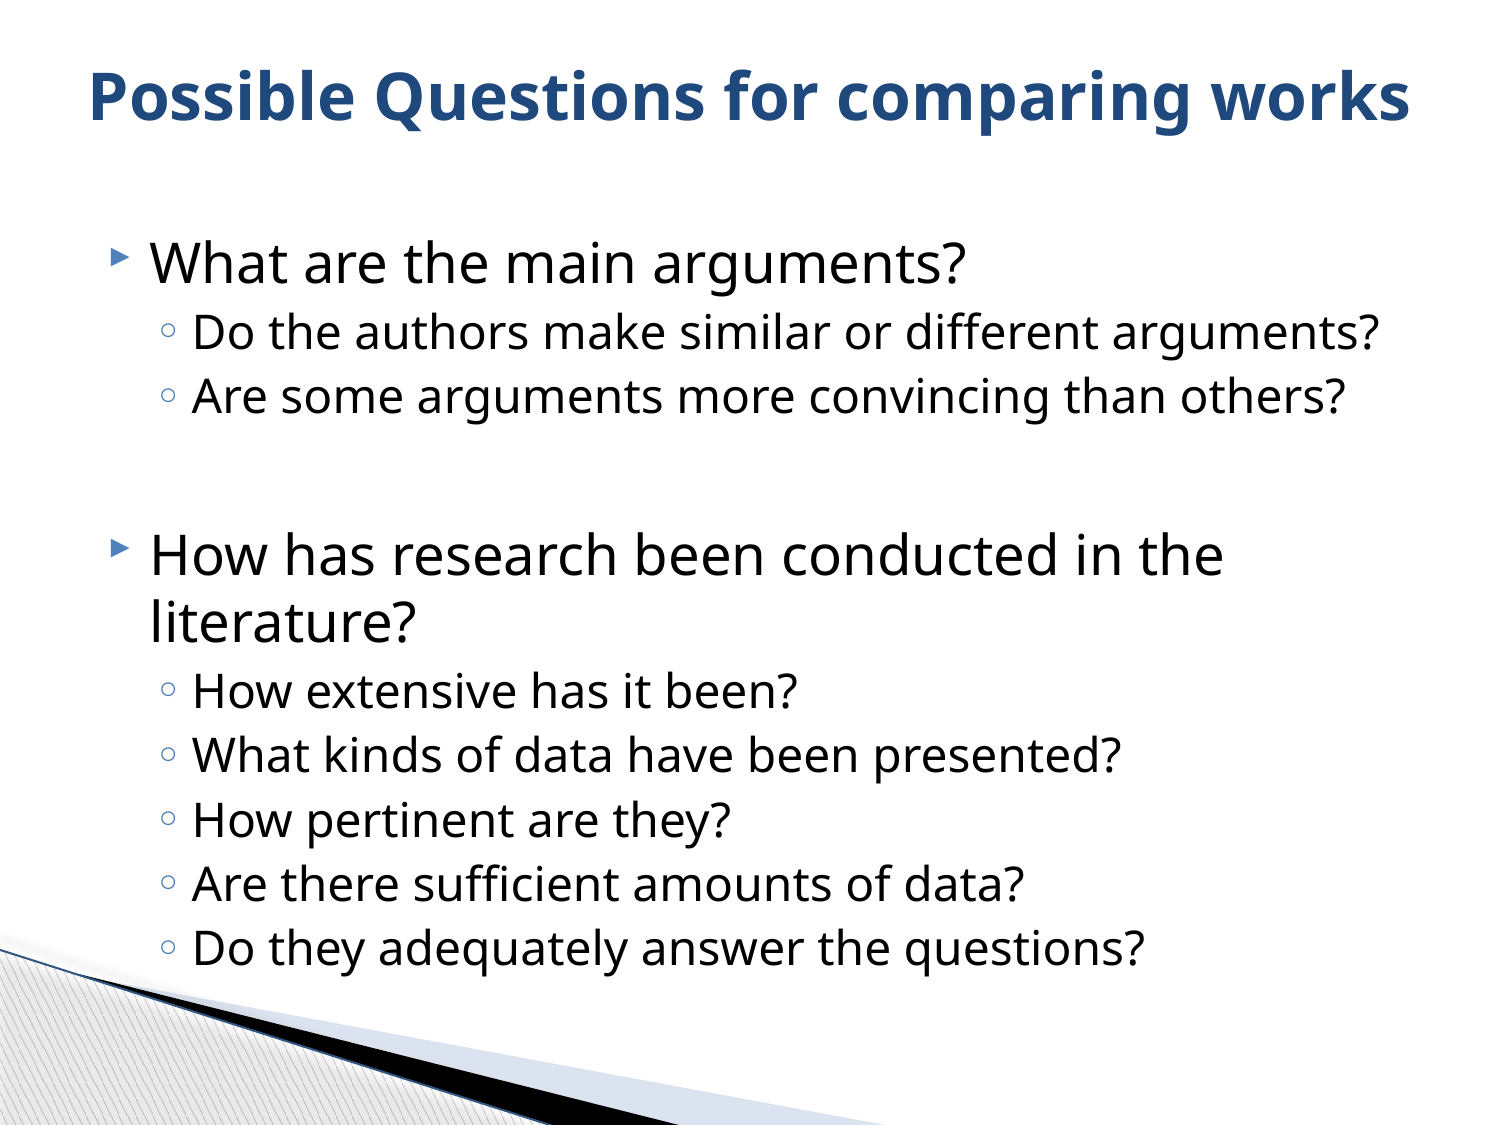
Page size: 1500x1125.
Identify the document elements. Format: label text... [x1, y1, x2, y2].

list What are the main arguments? Do the authors make similar or different arguments? Are some arguments more convincing than others? How has research been conducted in the literature? How extensive has it been? What kinds of data have been presented? How pertinent are they? Are there sufficient amounts of data? Do they adequately answer the questions? [75, 219, 1425, 1071]
title Possible Questions for comparing works [29, 45, 1471, 233]
